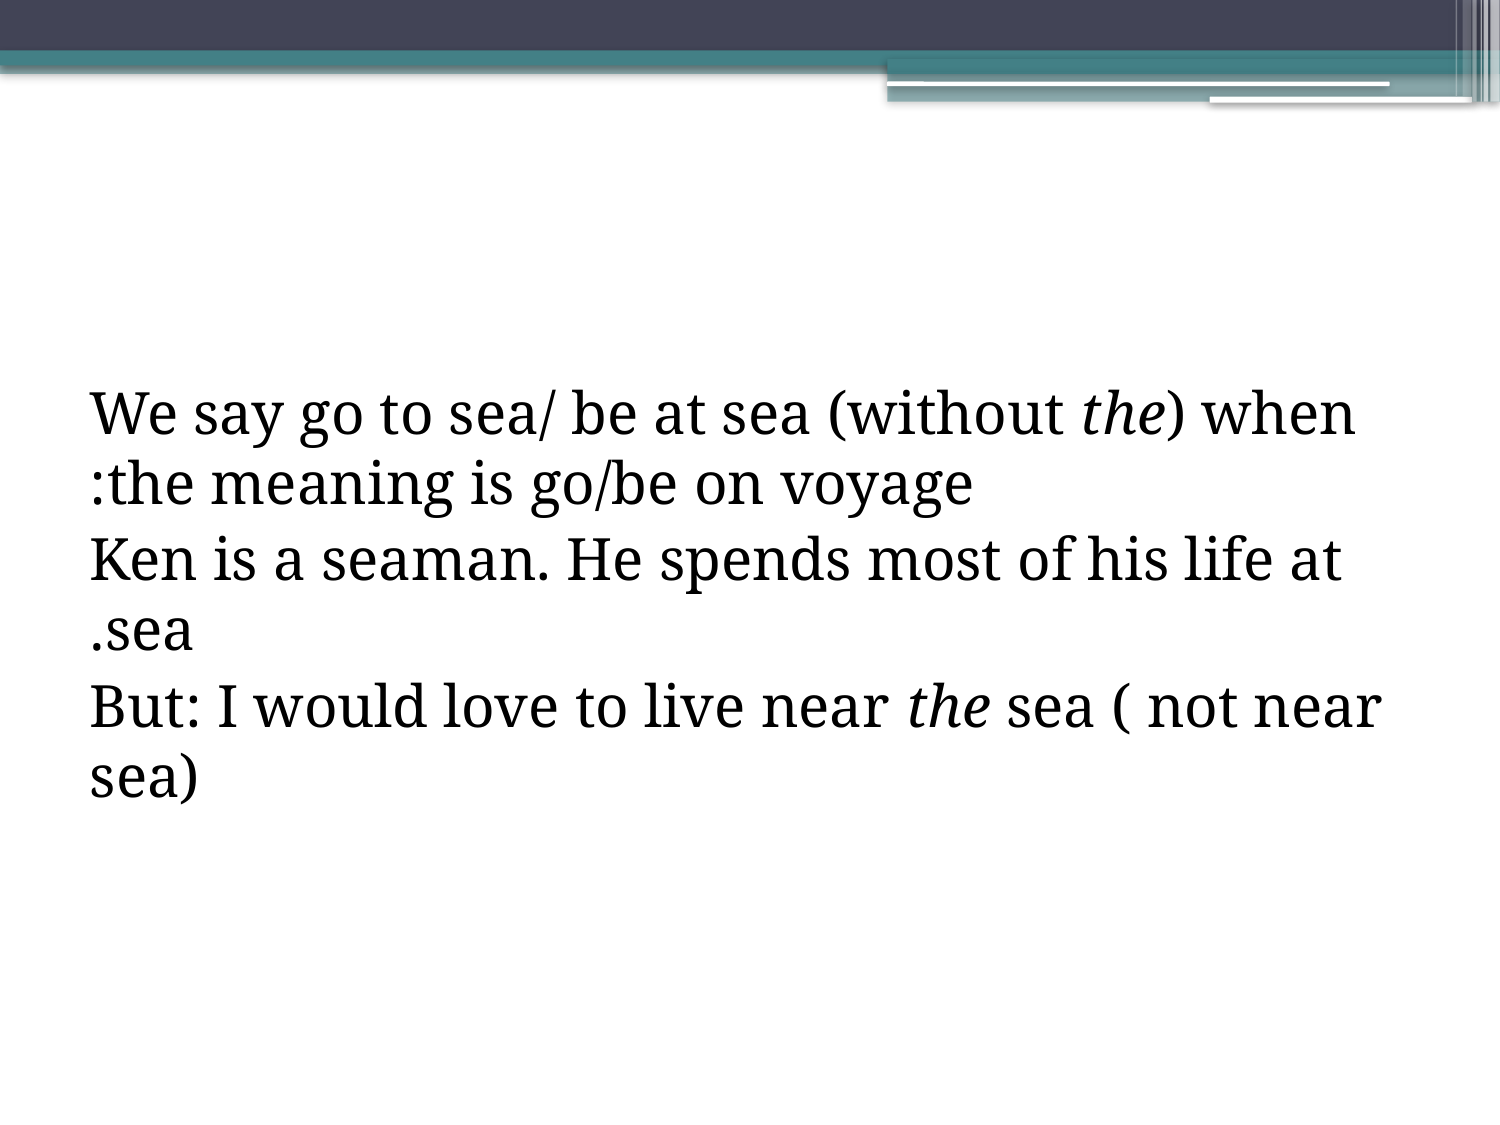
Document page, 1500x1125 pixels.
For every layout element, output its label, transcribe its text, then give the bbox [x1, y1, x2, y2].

list We say go to sea/ be at sea (without the) when the meaning is go/be on voyage: Ken is a seaman. He spends most of his life at sea. But: I would love to live near the sea ( not near sea) [75, 368, 1425, 1079]
